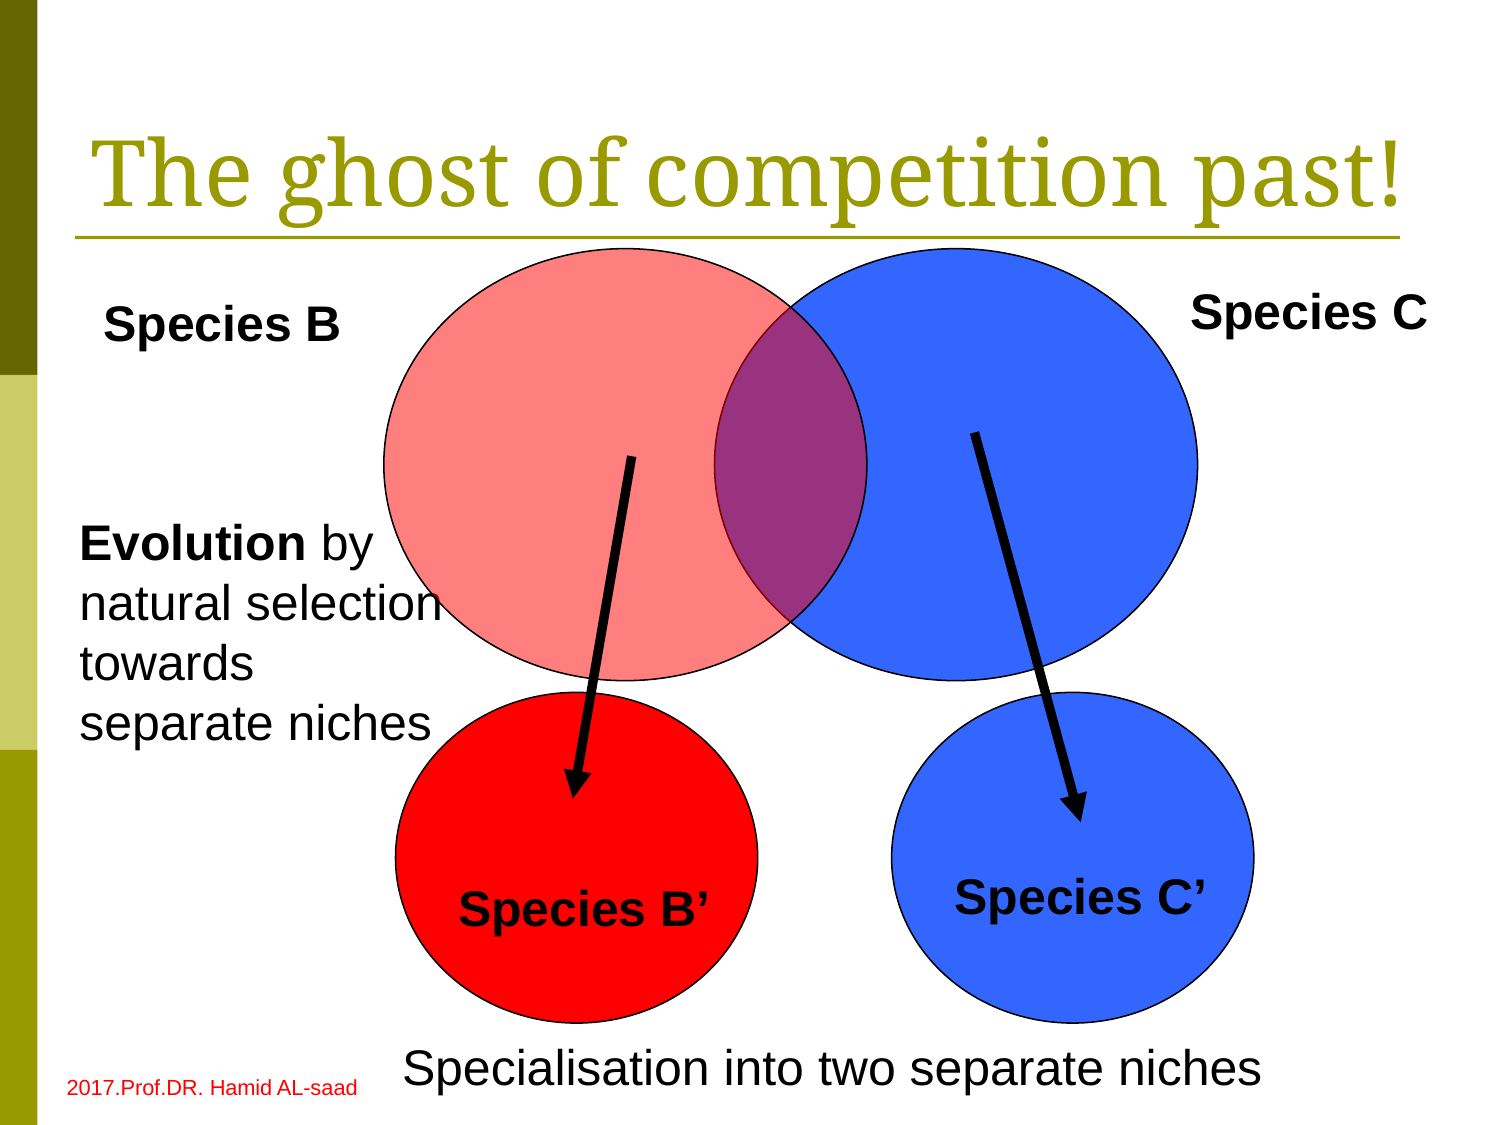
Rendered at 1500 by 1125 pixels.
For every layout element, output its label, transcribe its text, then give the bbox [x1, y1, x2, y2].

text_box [88, 248, 868, 681]
text_box 2017.Prof.DR. Hamid AL-saad [51, 1066, 409, 1107]
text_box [395, 692, 1270, 1024]
title The ghost of competition past! [75, 45, 1425, 233]
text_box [572, 432, 1081, 823]
text_box Specialisation into two separate niches [312, 1027, 1353, 1106]
text_box Evolution by natural selection towards separate niches [64, 503, 397, 775]
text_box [869, 248, 1447, 681]
